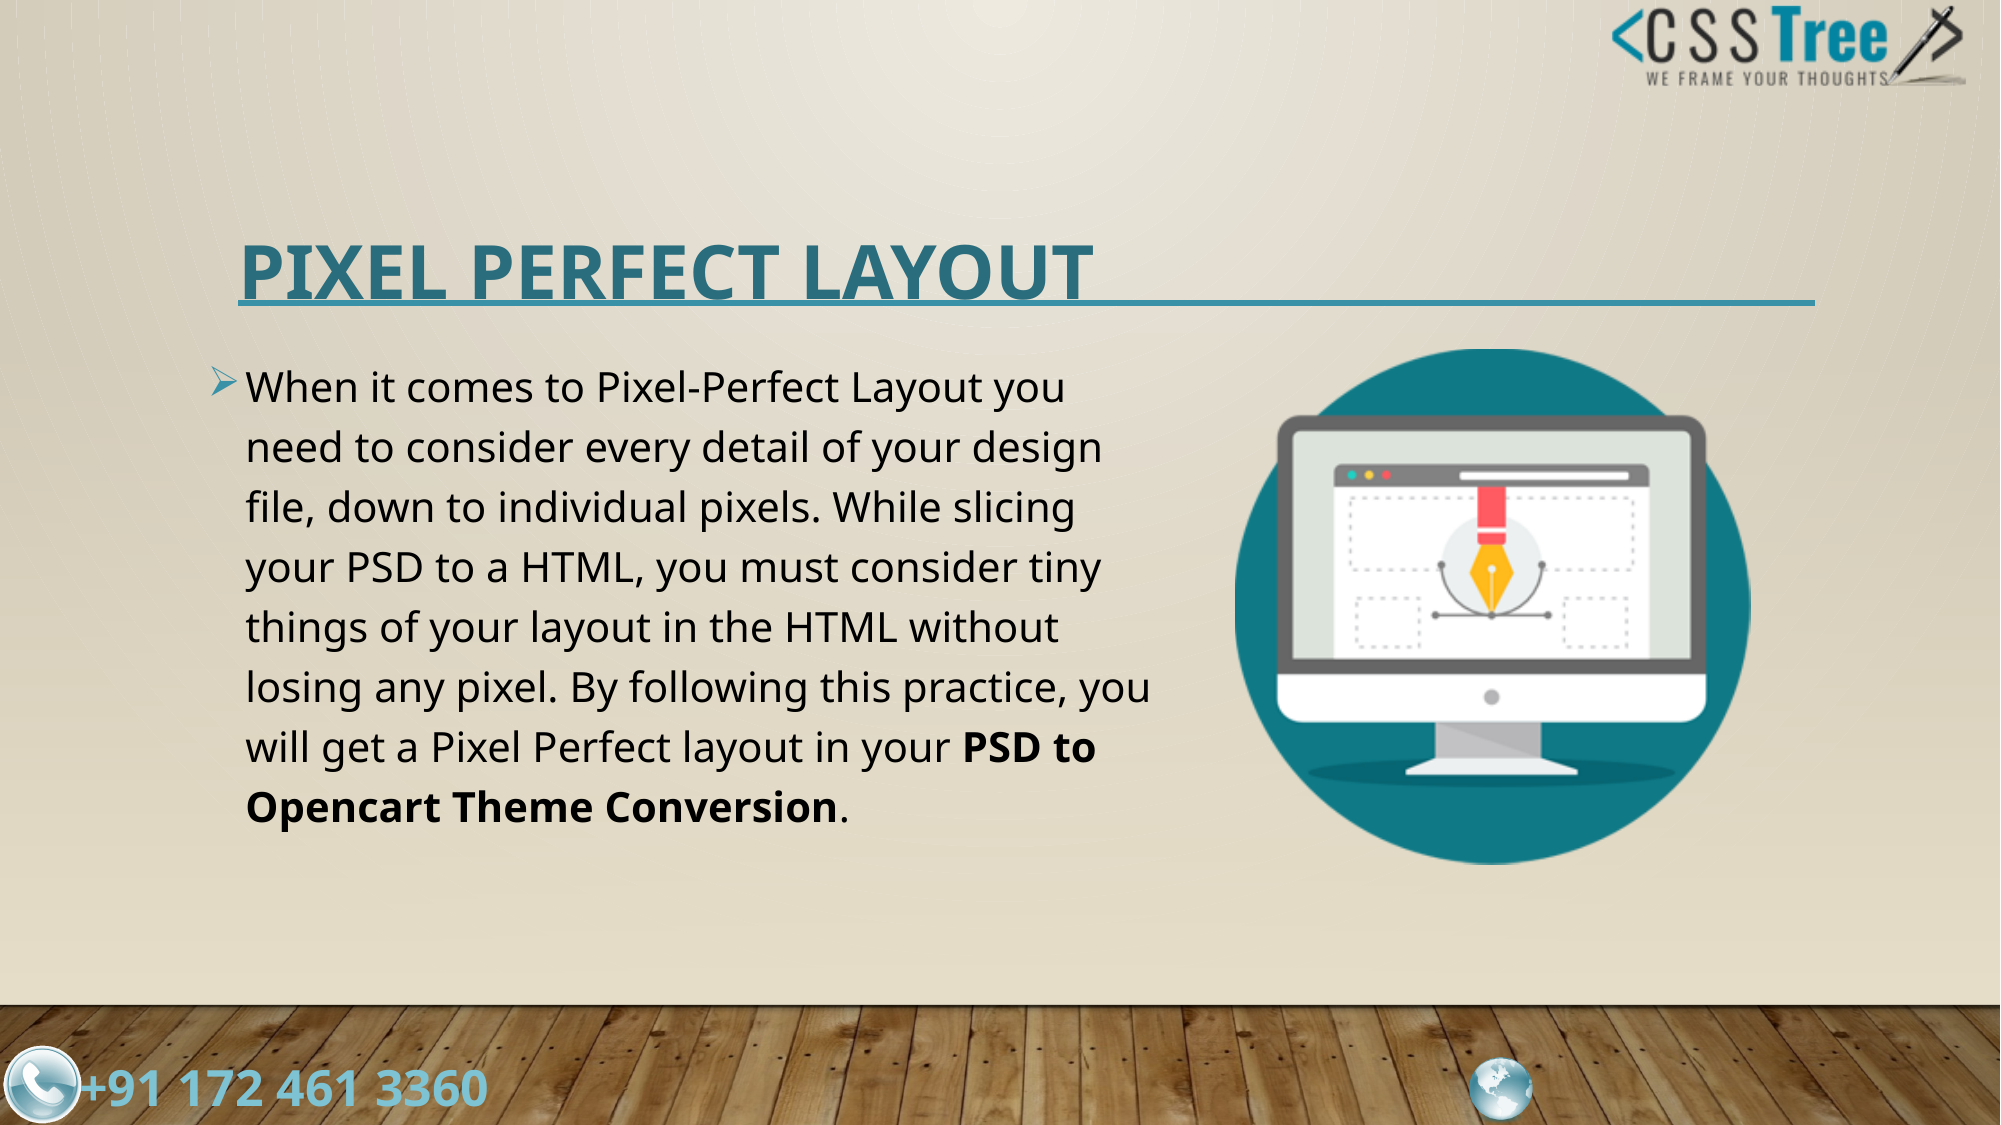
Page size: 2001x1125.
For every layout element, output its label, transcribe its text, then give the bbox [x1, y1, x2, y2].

picture [0, 1005, 2000, 1125]
list When it comes to Pixel-Perfect Layout you need to consider every detail of your design file, down to individual pixels. While slicing your PSD to a HTML, you must consider tiny things of your layout in the HTML without losing any pixel. By following this practice, you will get a Pixel Perfect layout in your PSD to Opencart Theme Conversion. [192, 343, 1181, 965]
text_box +91 172 461 3360 [85, 1049, 504, 1124]
picture [1234, 349, 1751, 866]
title Pixel Perfect Layout [201, 220, 1878, 363]
picture [1606, 0, 1975, 95]
text_box http://css-tree.com/ [1502, 1049, 2000, 1125]
